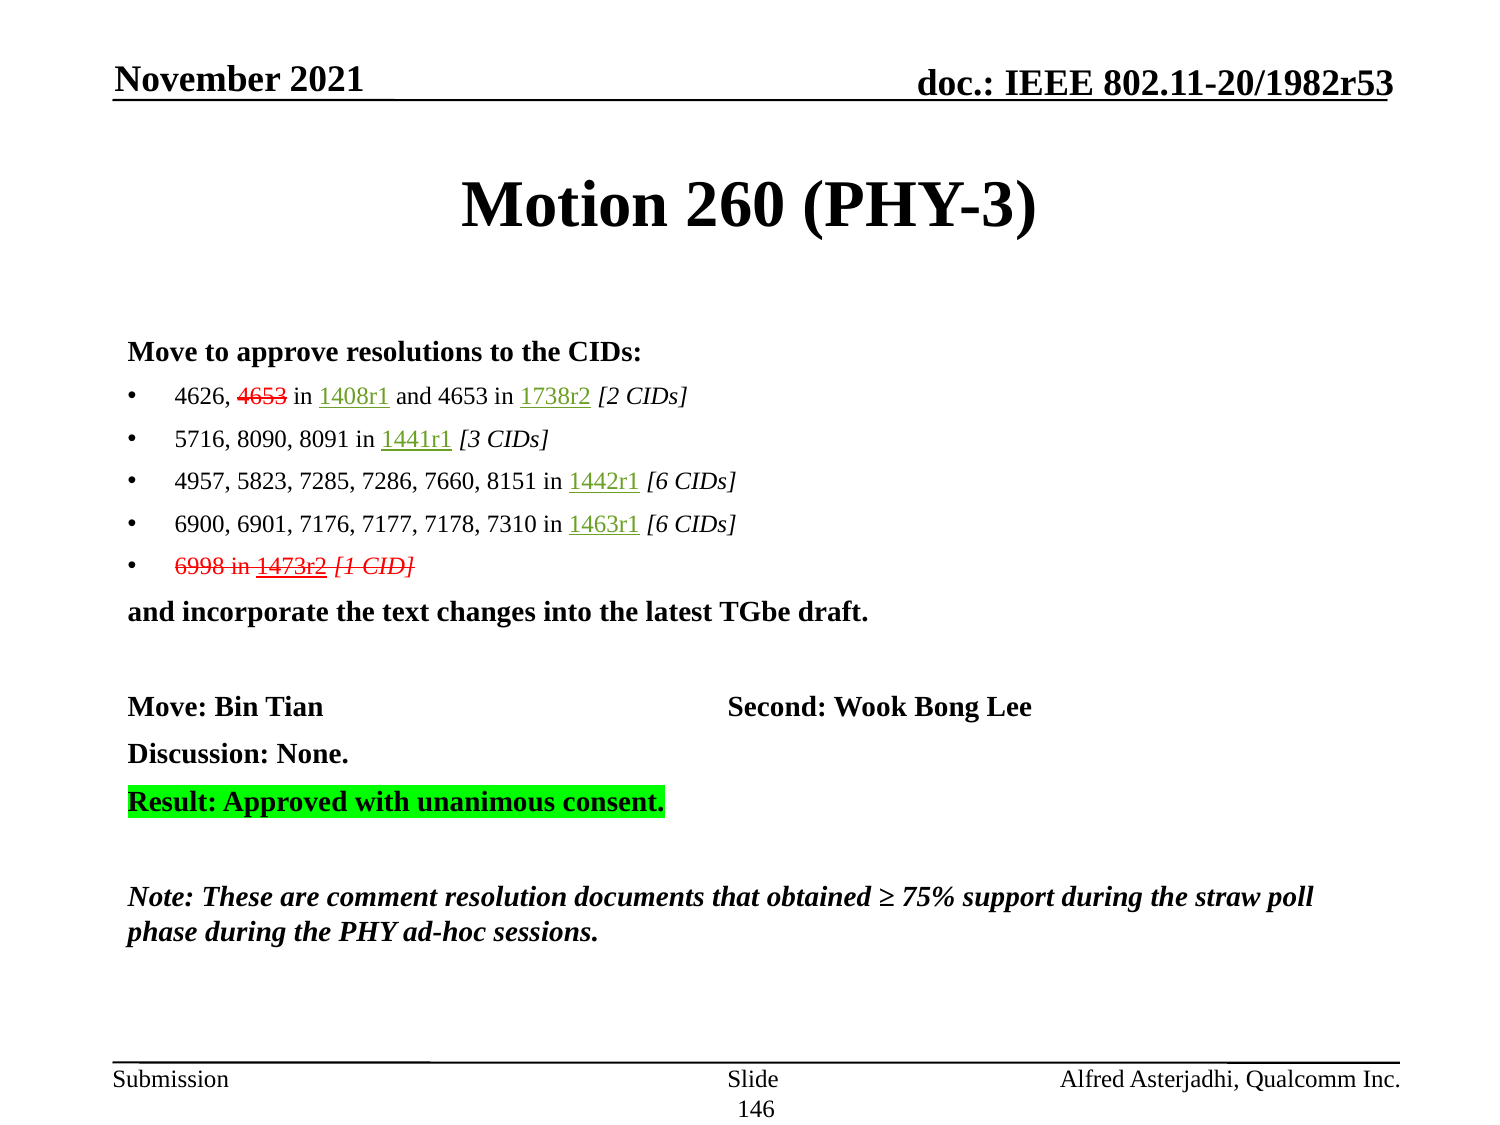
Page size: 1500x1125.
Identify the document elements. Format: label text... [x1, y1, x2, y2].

title Motion 260 (PHY-3) [112, 112, 1388, 288]
footer Alfred Asterjadhi, Qualcomm Inc. [878, 1061, 1402, 1093]
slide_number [114, 54, 423, 100]
list Move to approve resolutions to the CIDs: 4626, 4653 in 1408r1 and 4653 in 1738r2 [2 CIDs] 5716, 8090, 8091 in 1441r1 [3 CIDs] 4957, 5823, 7285, 7286, 7660, 8151 in 1442r1 [6 CIDs] 6900, 6901, 7176, 7177, 7178, 7310 in 1463r1 [6 CIDs] 6998 in 1473r2 [1 CID] and incorporate the text changes into the latest TGbe draft. Move: Bin Tian Second: Wook Bong Lee Discussion: None. Result: Approved with unanimous consent. Note: These are comment resolution documents that obtained ≥ 75% support during the straw poll phase during the PHY ad-hoc sessions. [112, 324, 1388, 1063]
slide_number Slide 146 [712, 1061, 800, 1123]
